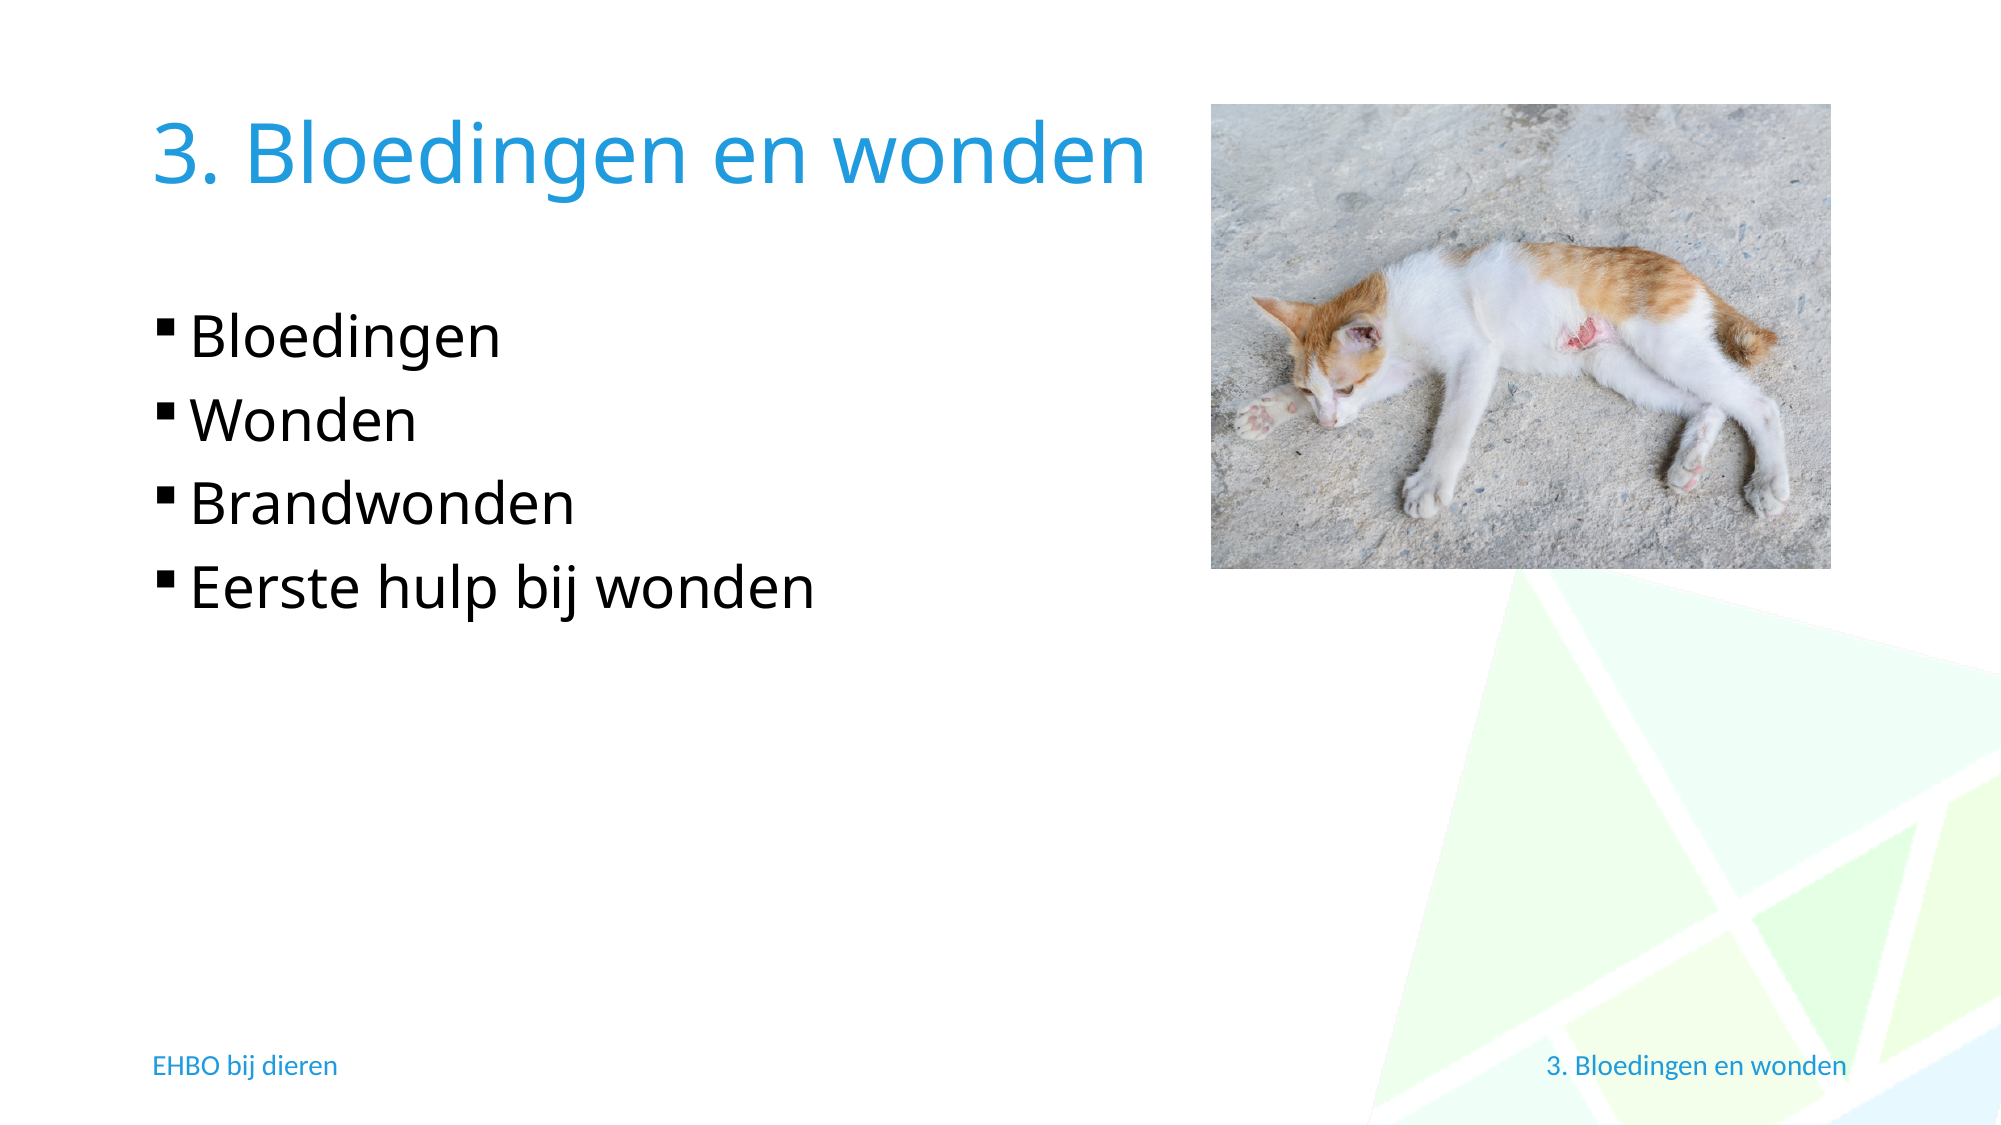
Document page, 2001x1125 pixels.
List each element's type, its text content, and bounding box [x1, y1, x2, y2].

title 3. Bloedingen en wonden [137, 59, 1863, 254]
picture [1211, 104, 1831, 569]
list EHBO bij dieren [137, 1042, 588, 1103]
list Bloedingen Wonden Brandwonden Eerste hulp bij wonden [137, 299, 1863, 1014]
list 3. Bloedingen en wonden [1412, 1042, 1863, 1103]
